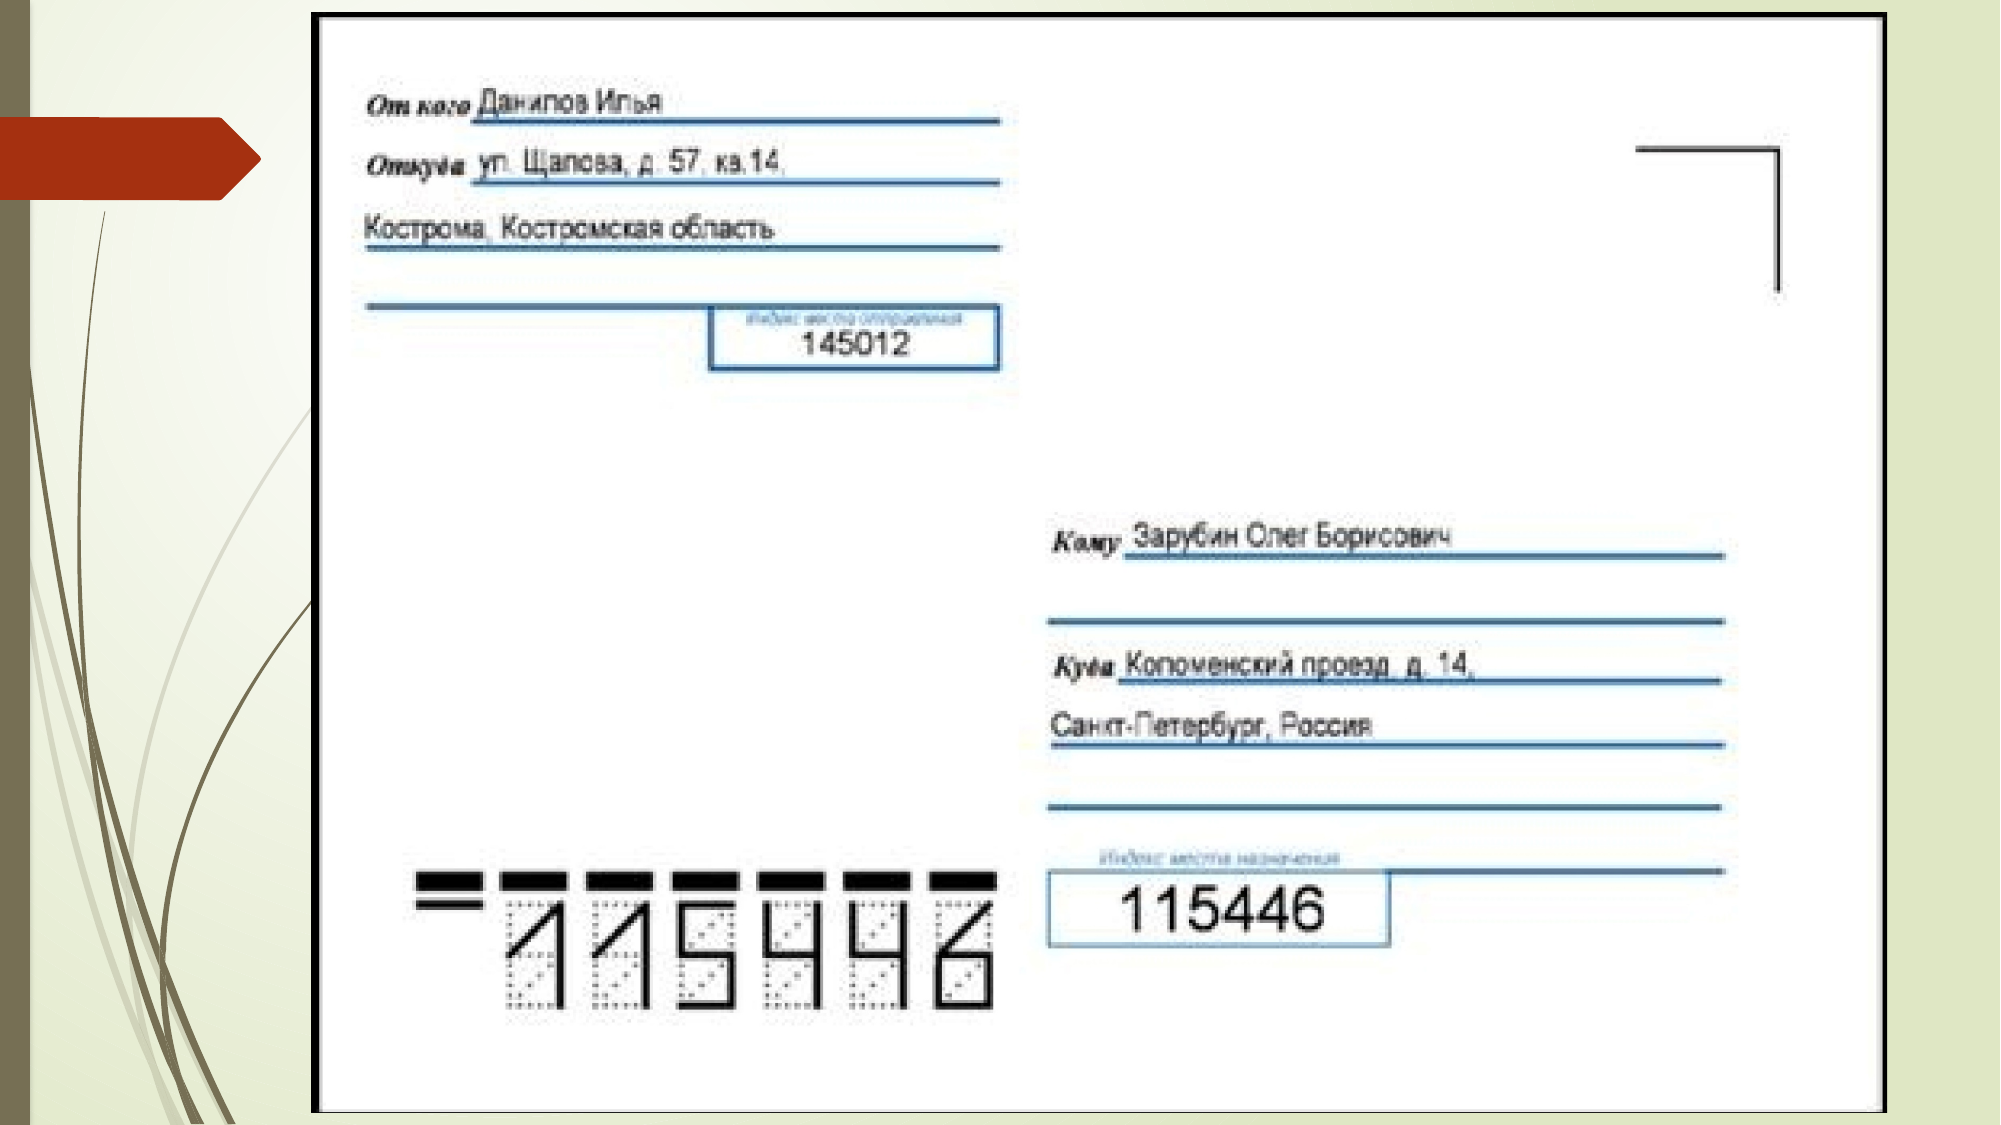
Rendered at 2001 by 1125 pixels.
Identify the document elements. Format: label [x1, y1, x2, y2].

picture [310, 11, 1888, 1114]
